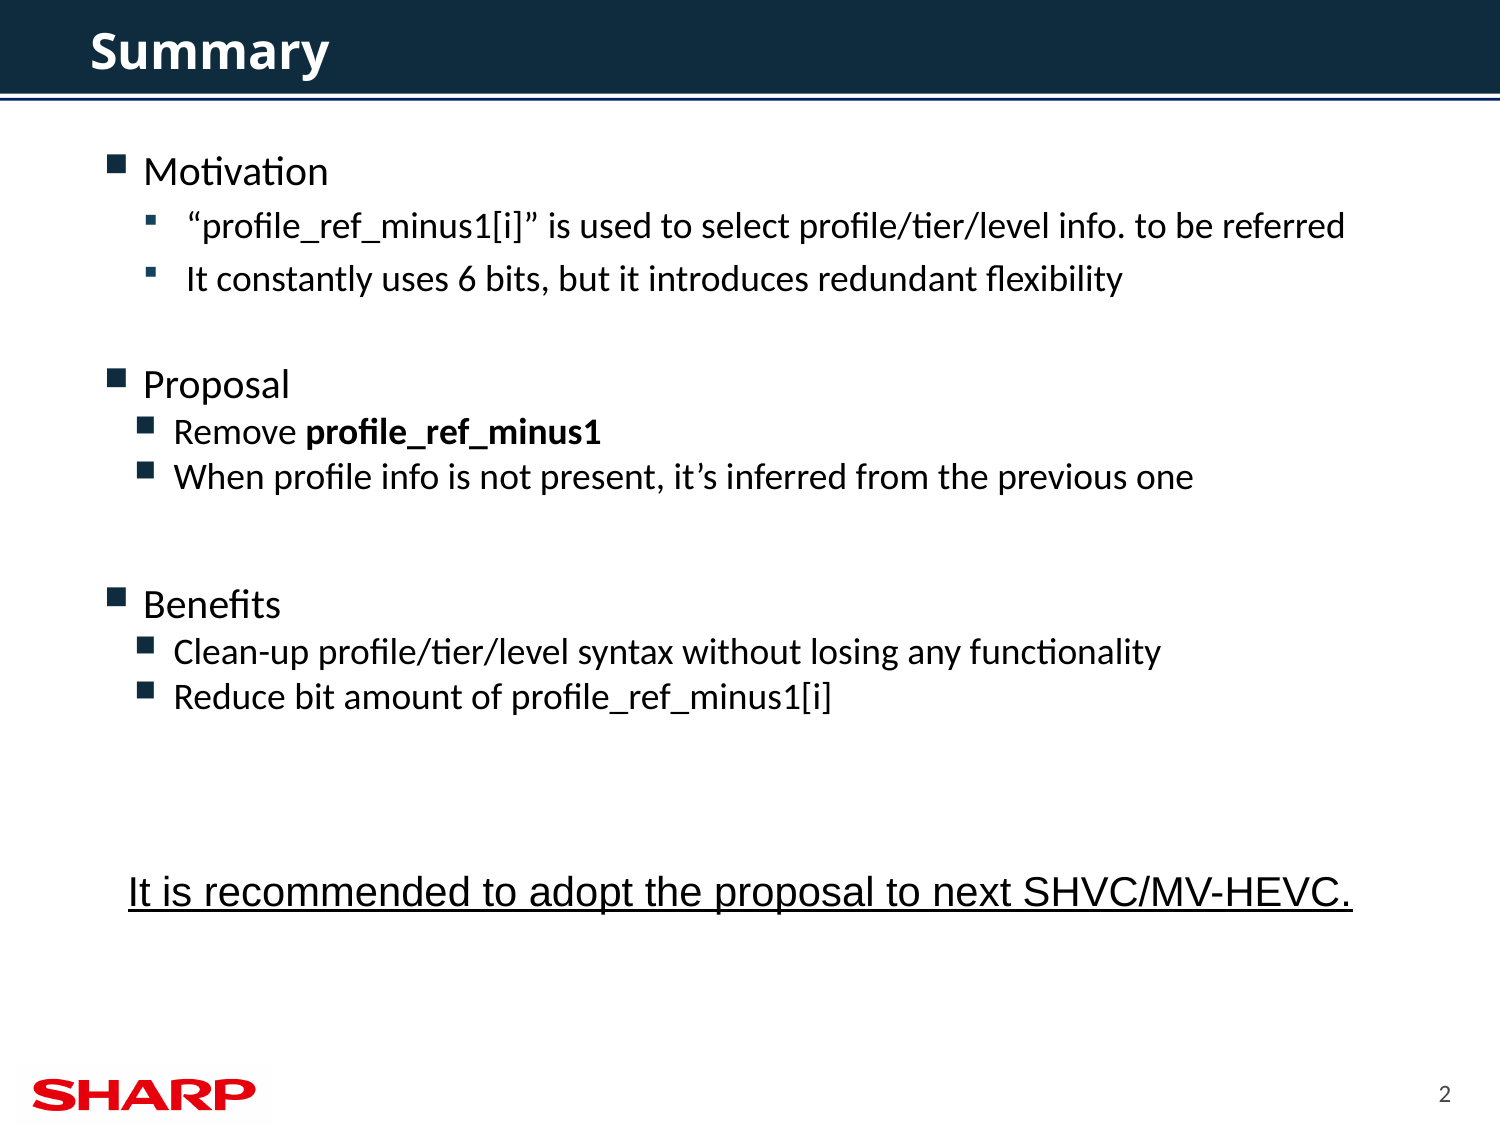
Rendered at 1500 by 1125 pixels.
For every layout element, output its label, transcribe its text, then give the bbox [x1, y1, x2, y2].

title Summary [74, 15, 1426, 85]
slide_number 2 [1345, 1062, 1467, 1108]
picture [17, 1064, 271, 1125]
list Motivation “profile_ref_minus1[i]” is used to select profile/tier/level info. to be referred It constantly uses 6 bits, but it introduces redundant flexibility Proposal Remove profile_ref_minus1 When profile info is not present, it’s inferred from the previous one Benefits Clean-up profile/tier/level syntax without losing any functionality Reduce bit amount of profile_ref_minus1[i] [74, 128, 1467, 1071]
text_box It is recommended to adopt the proposal to next SHVC/MV-HEVC. [34, 857, 1408, 923]
